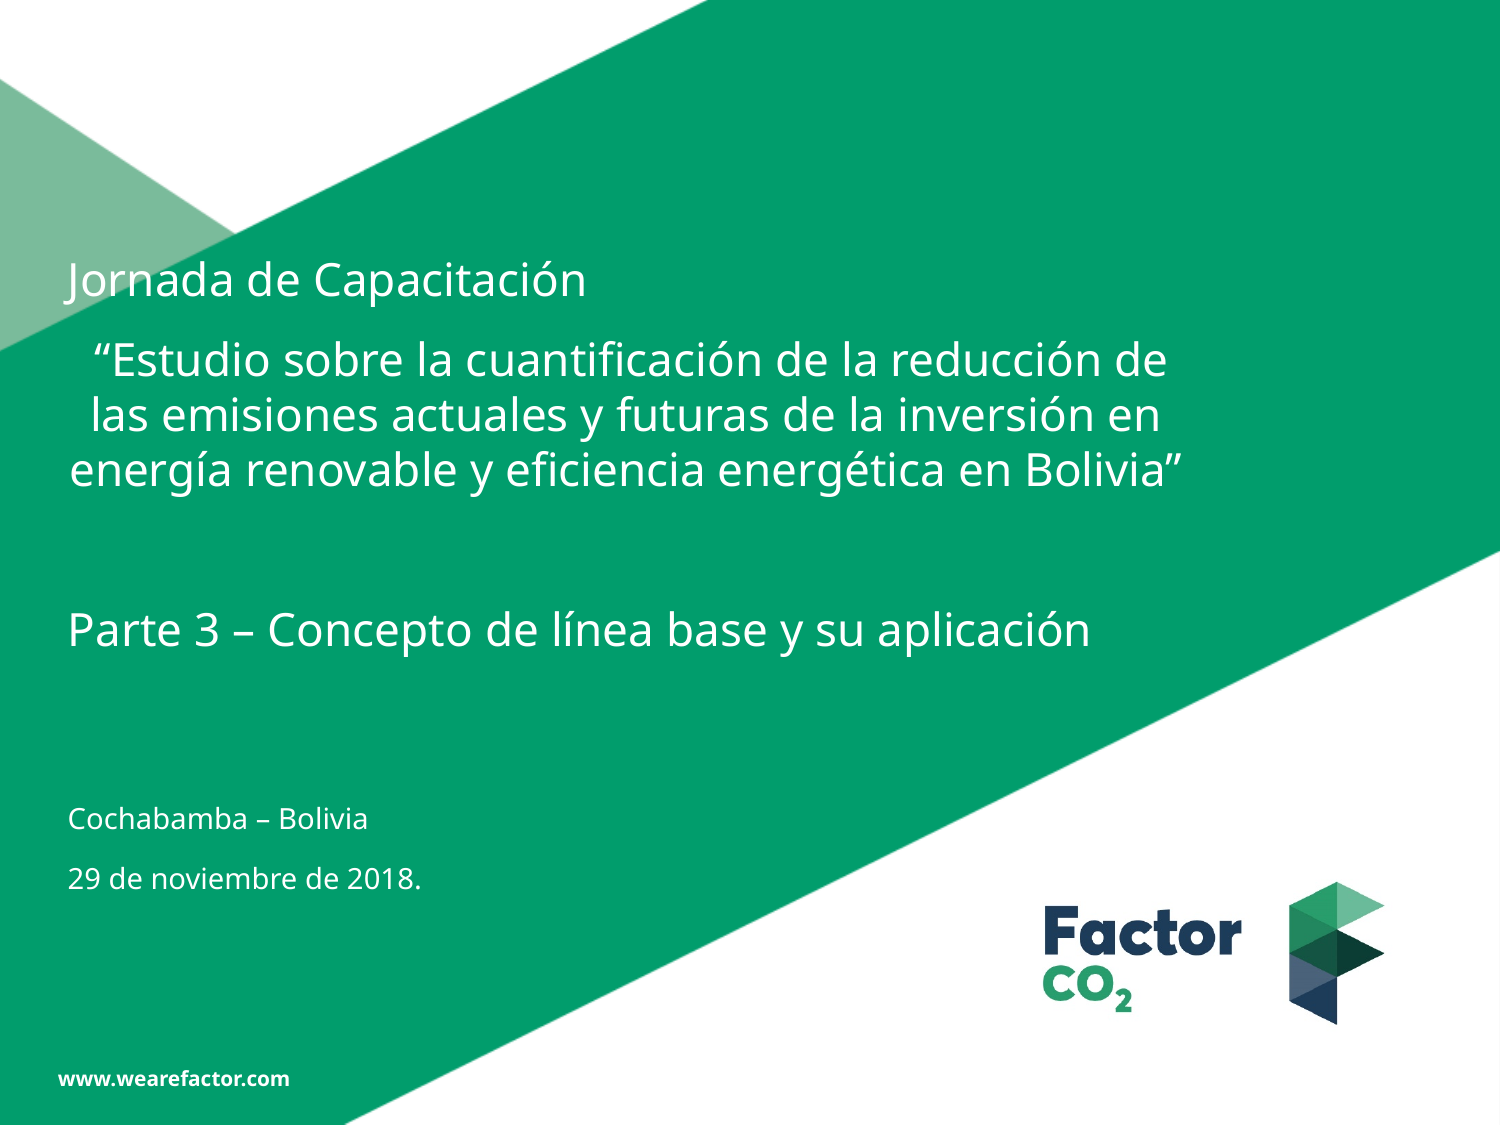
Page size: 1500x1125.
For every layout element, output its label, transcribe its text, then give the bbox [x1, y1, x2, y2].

text_box Jornada de Capacitación “Estudio sobre la cuantificación de la reducción de las emisiones actuales y futuras de la inversión en energía renovable y eficiencia energética en Bolivia” Parte 3 – Concepto de línea base y su aplicación Cochabamba – Bolivia 29 de noviembre de 2018. [53, 243, 1199, 983]
text_box www.wearefactor.com [0, 1058, 349, 1099]
picture [0, 0, 1500, 1125]
